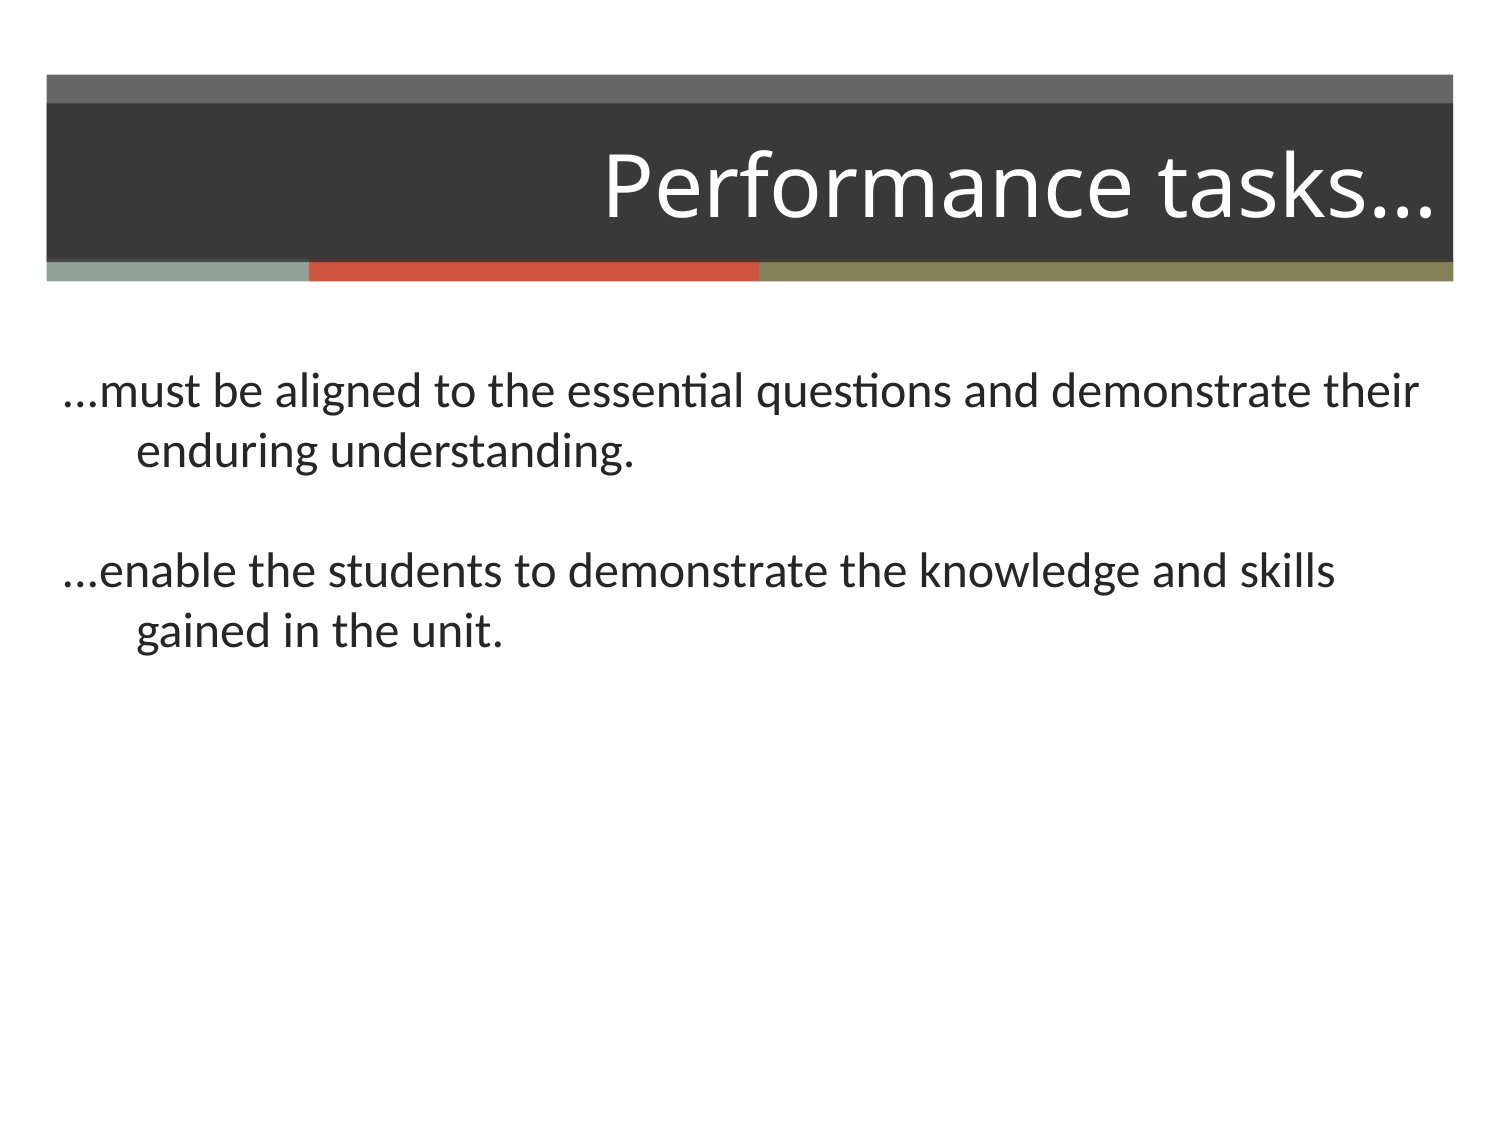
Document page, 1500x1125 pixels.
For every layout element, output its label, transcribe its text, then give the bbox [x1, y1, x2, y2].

list ...must be aligned to the essential questions and demonstrate their enduring understanding. ...enable the students to demonstrate the knowledge and skills gained in the unit. [46, 350, 1454, 1005]
title Performance tasks… [46, 103, 1454, 263]
